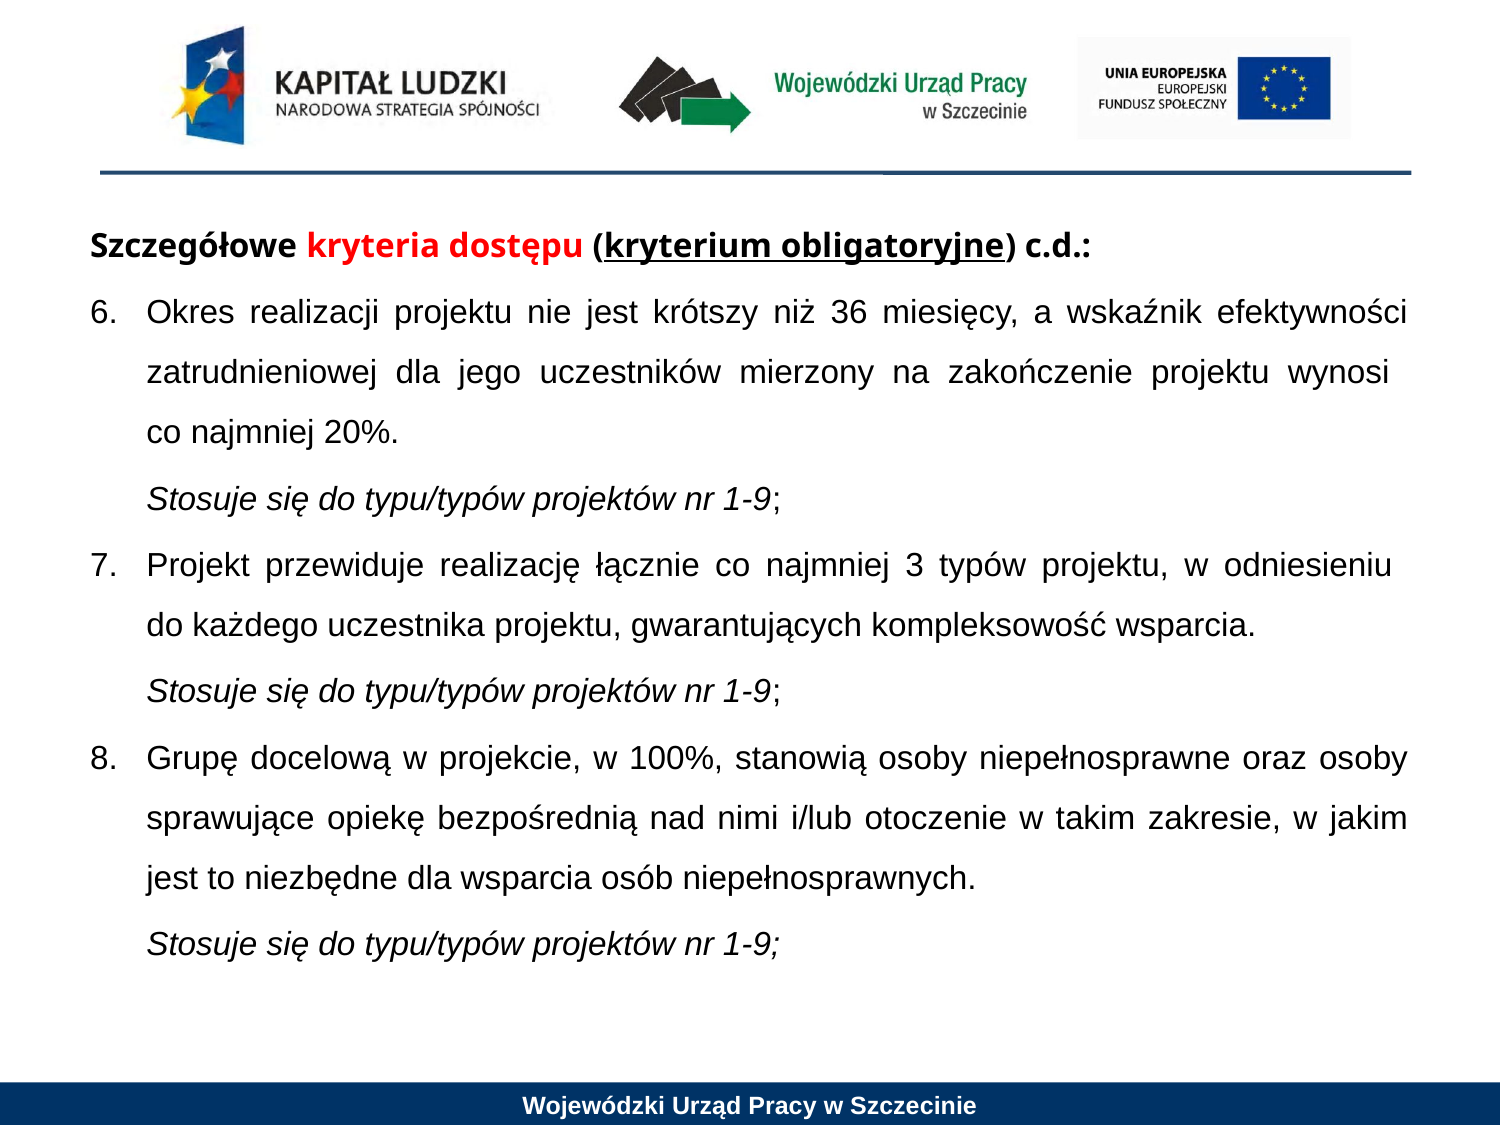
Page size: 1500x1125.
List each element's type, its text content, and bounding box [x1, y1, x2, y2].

list Szczegółowe kryteria dostępu (kryterium obligatoryjne) c.d.: Okres realizacji projektu nie jest krótszy niż 36 miesięcy, a wskaźnik efektywności zatrudnieniowej dla jego uczestników mierzony na zakończenie projektu wynosi co najmniej 20%. Stosuje się do typu/typów projektów nr 1-9; Projekt przewiduje realizację łącznie co najmniej 3 typów projektu, w odniesieniu do każdego uczestnika projektu, gwarantujących kompleksowość wsparcia. Stosuje się do typu/typów projektów nr 1-9; Grupę docelową w projekcie, w 100%, stanowią osoby niepełnosprawne oraz osoby sprawujące opiekę bezpośrednią nad nimi i/lub otoczenie w takim zakresie, w jakim jest to niezbędne dla wsparcia osób niepełnosprawnych. Stosuje się do typu/typów projektów nr 1-9; [74, 196, 1426, 1006]
picture [159, 24, 1353, 149]
